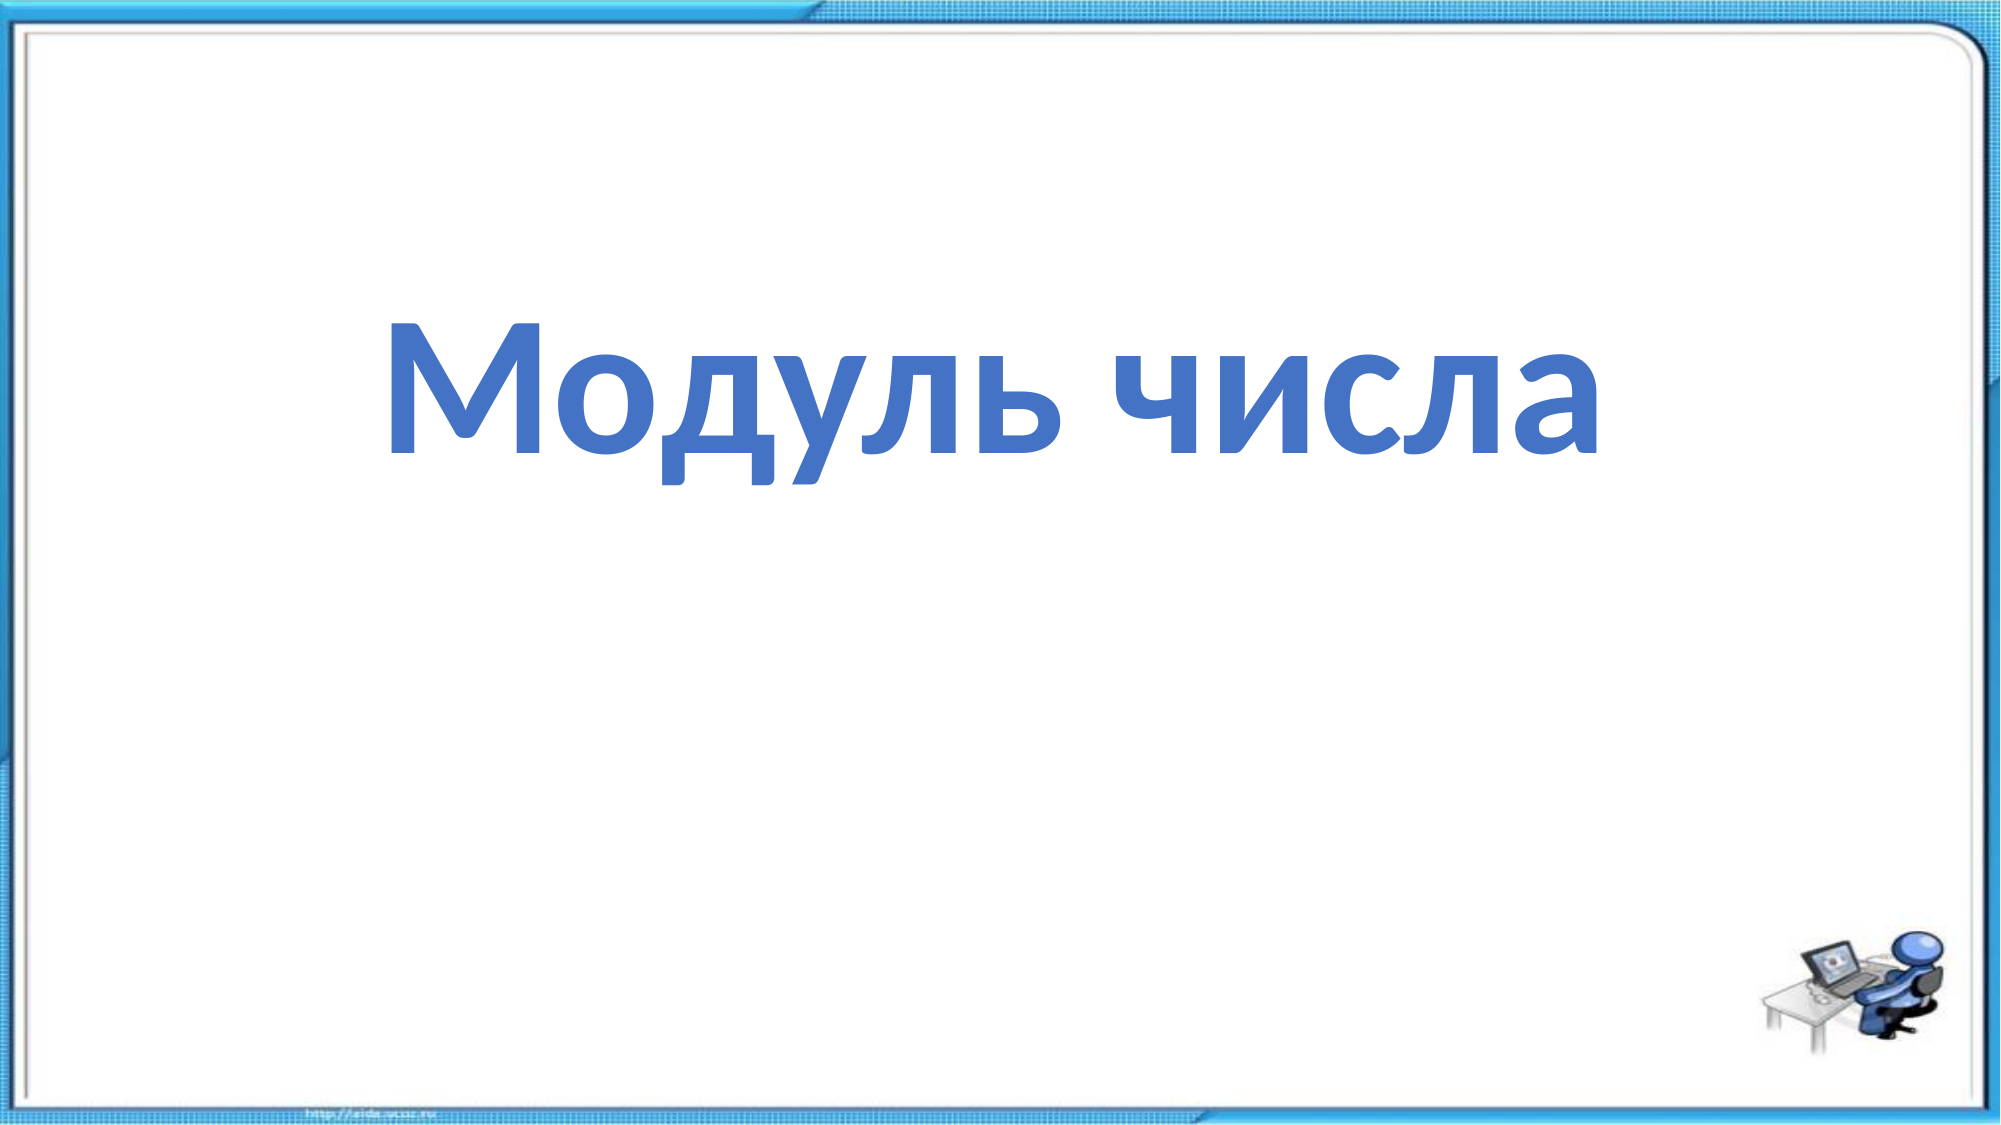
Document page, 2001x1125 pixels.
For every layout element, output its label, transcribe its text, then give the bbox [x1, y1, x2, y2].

text_box Модуль числа [63, 246, 1924, 501]
picture [0, 0, 2001, 1125]
